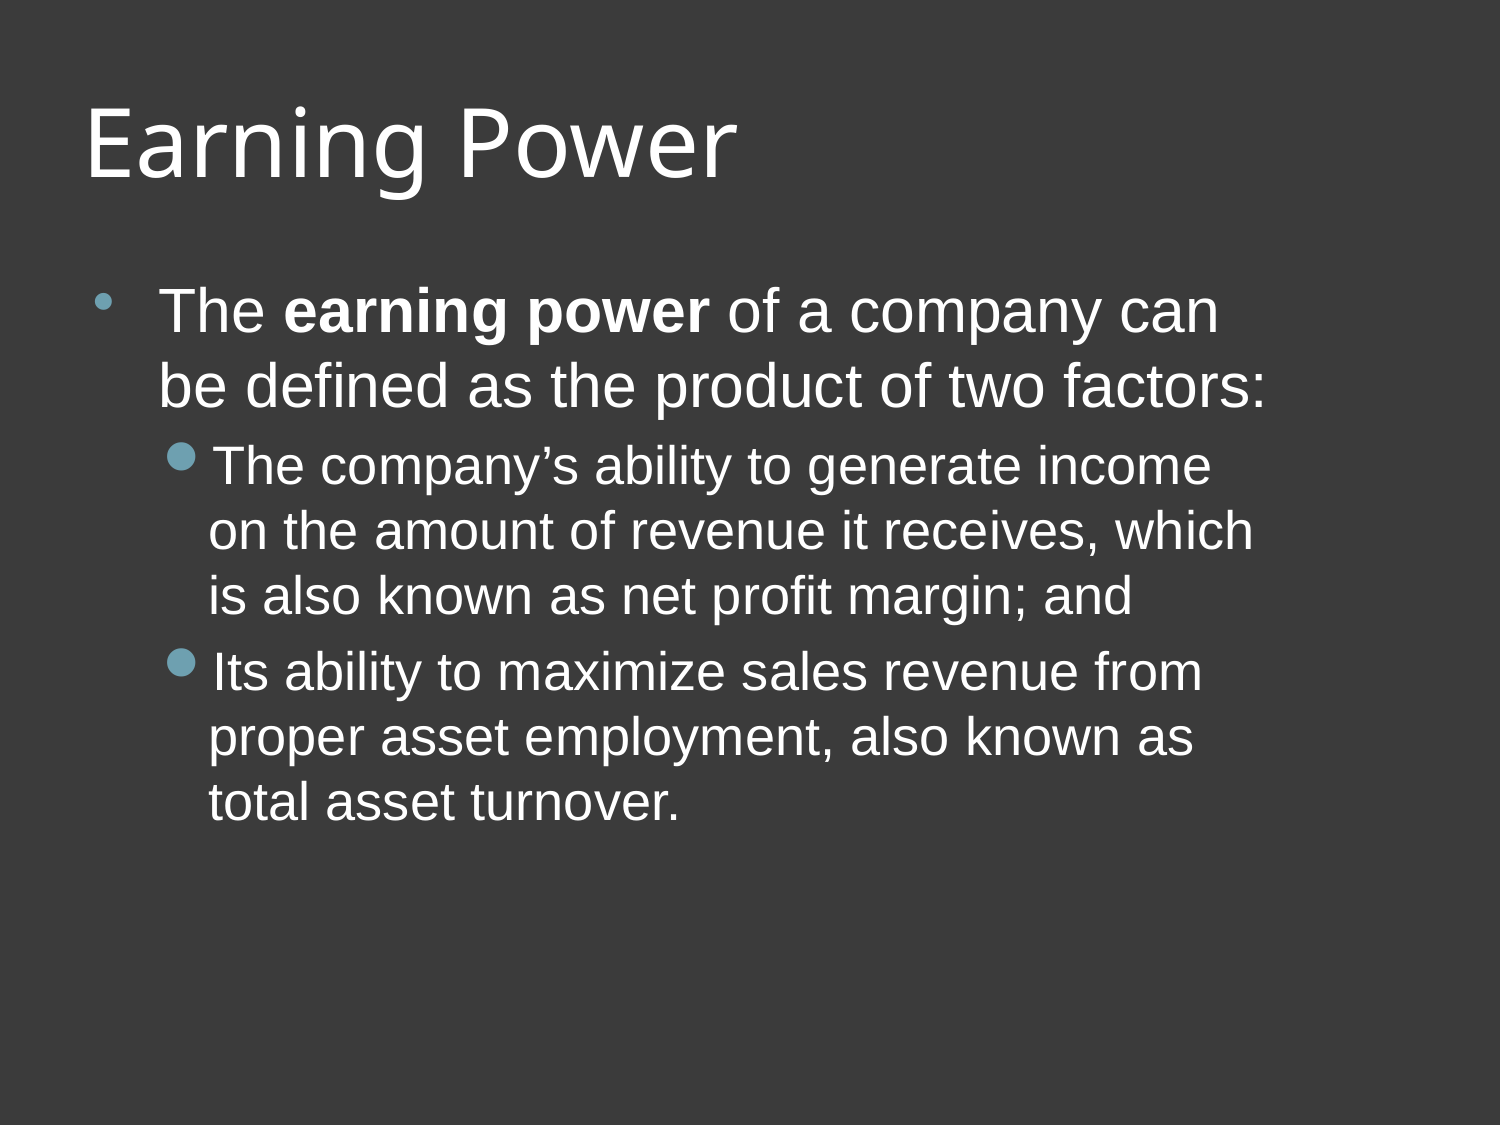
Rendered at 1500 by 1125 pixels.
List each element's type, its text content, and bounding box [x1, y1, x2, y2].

title Earning Power [75, 45, 1300, 233]
list The earning power of a company can be defined as the product of two factors: The company’s ability to generate income on the amount of revenue it receives, which is also known as net profit margin; and Its ability to maximize sales revenue from proper asset employment, also known as total asset turnover. [75, 262, 1300, 1005]
